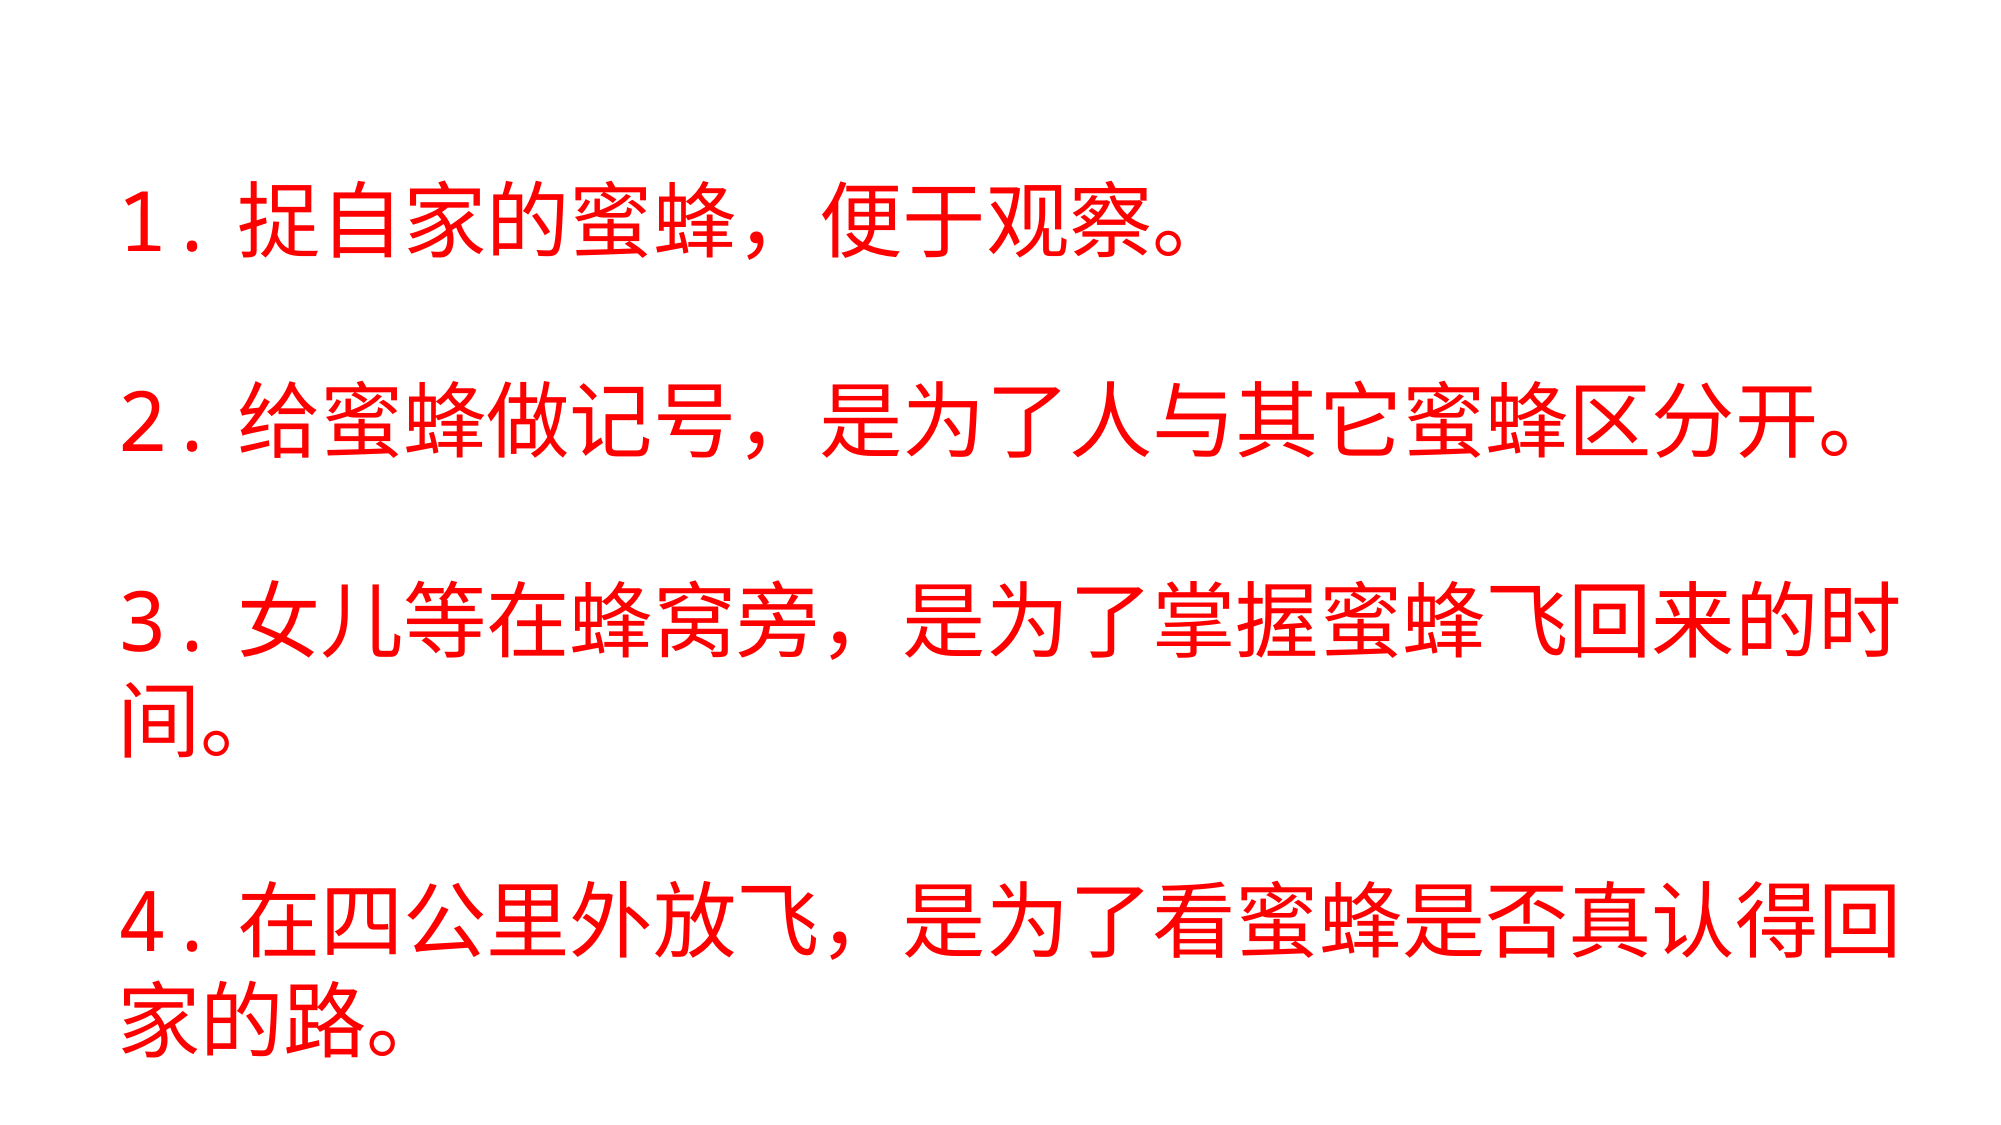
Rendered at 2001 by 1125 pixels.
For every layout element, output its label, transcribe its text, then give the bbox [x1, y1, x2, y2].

text_box 1.捉自家的蜜蜂，便于观察。 2.给蜜蜂做记号，是为了人与其它蜜蜂区分开。 3.女儿等在蜂窝旁，是为了掌握蜜蜂飞回来的时间。 4.在四公里外放飞，是为了看蜜蜂是否真认得回家的路。 [102, 160, 1922, 1076]
